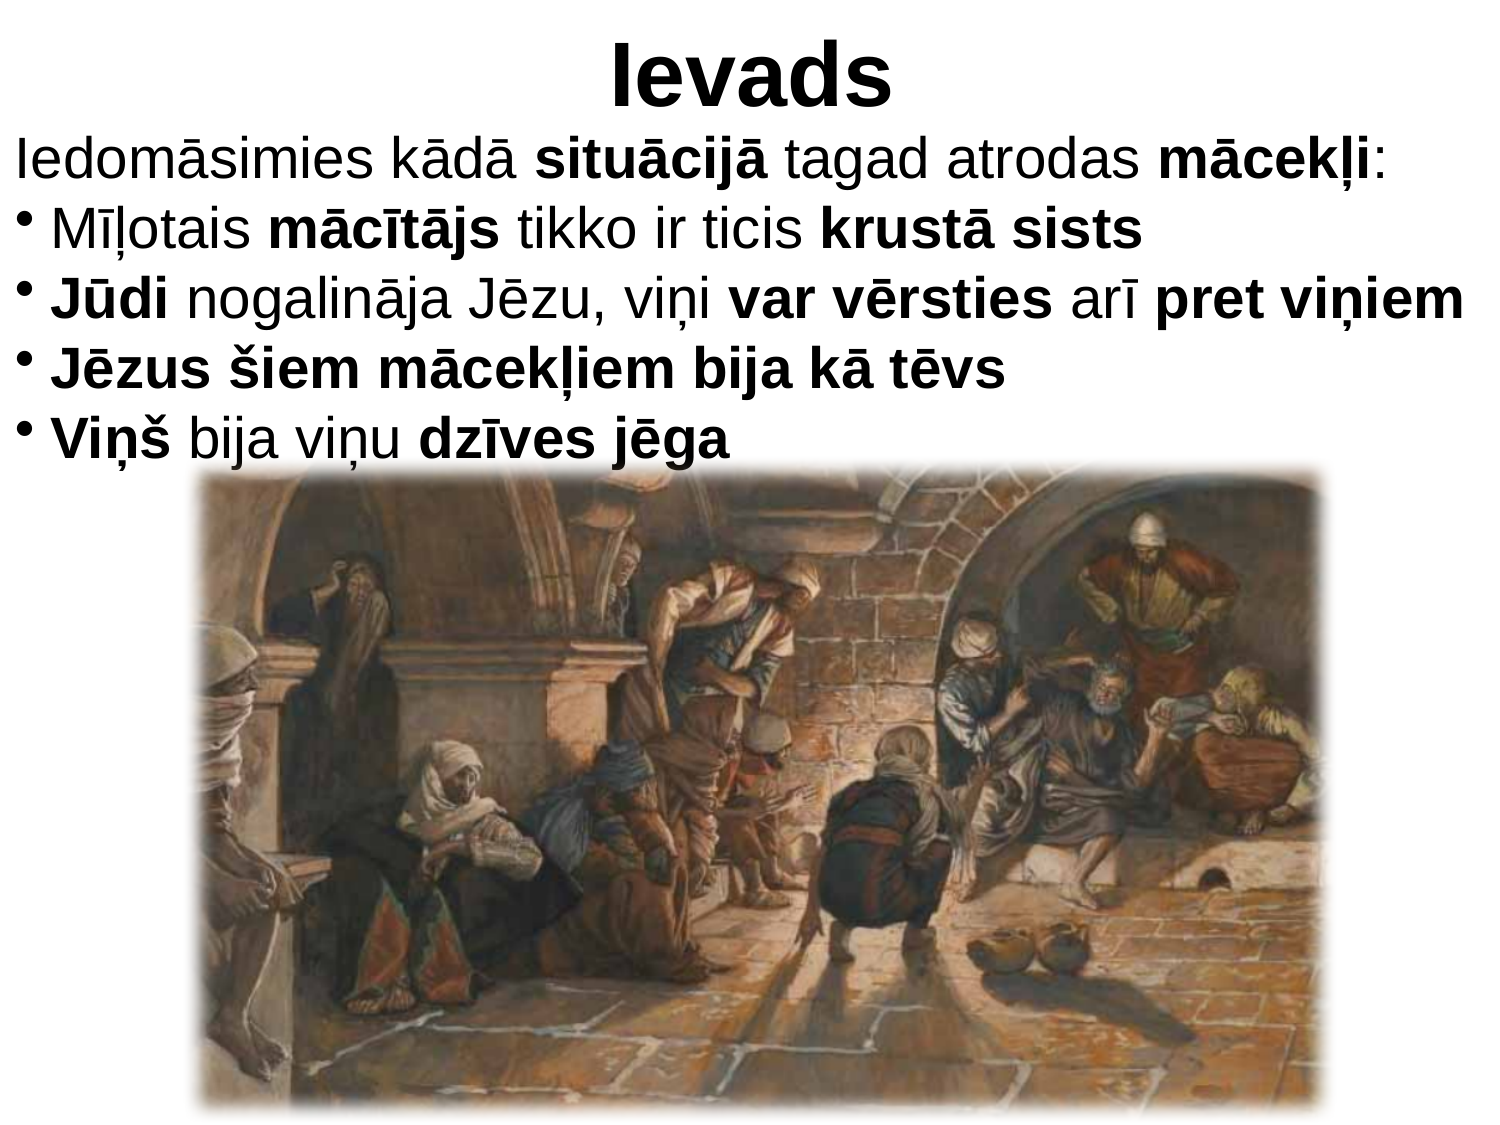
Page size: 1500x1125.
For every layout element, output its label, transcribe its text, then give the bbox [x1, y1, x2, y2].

picture [182, 455, 1337, 1125]
title Ievads [76, 0, 1428, 113]
text_box Iedomāsimies kādā situācijā tagad atrodas mācekļi: Mīļotais mācītājs tikko ir ticis krustā sists Jūdi nogalināja Jēzu, viņi var vērsties arī pret viņiem Jēzus šiem mācekļiem bija kā tēvs Viņš bija viņu dzīves jēga [0, 113, 1500, 478]
